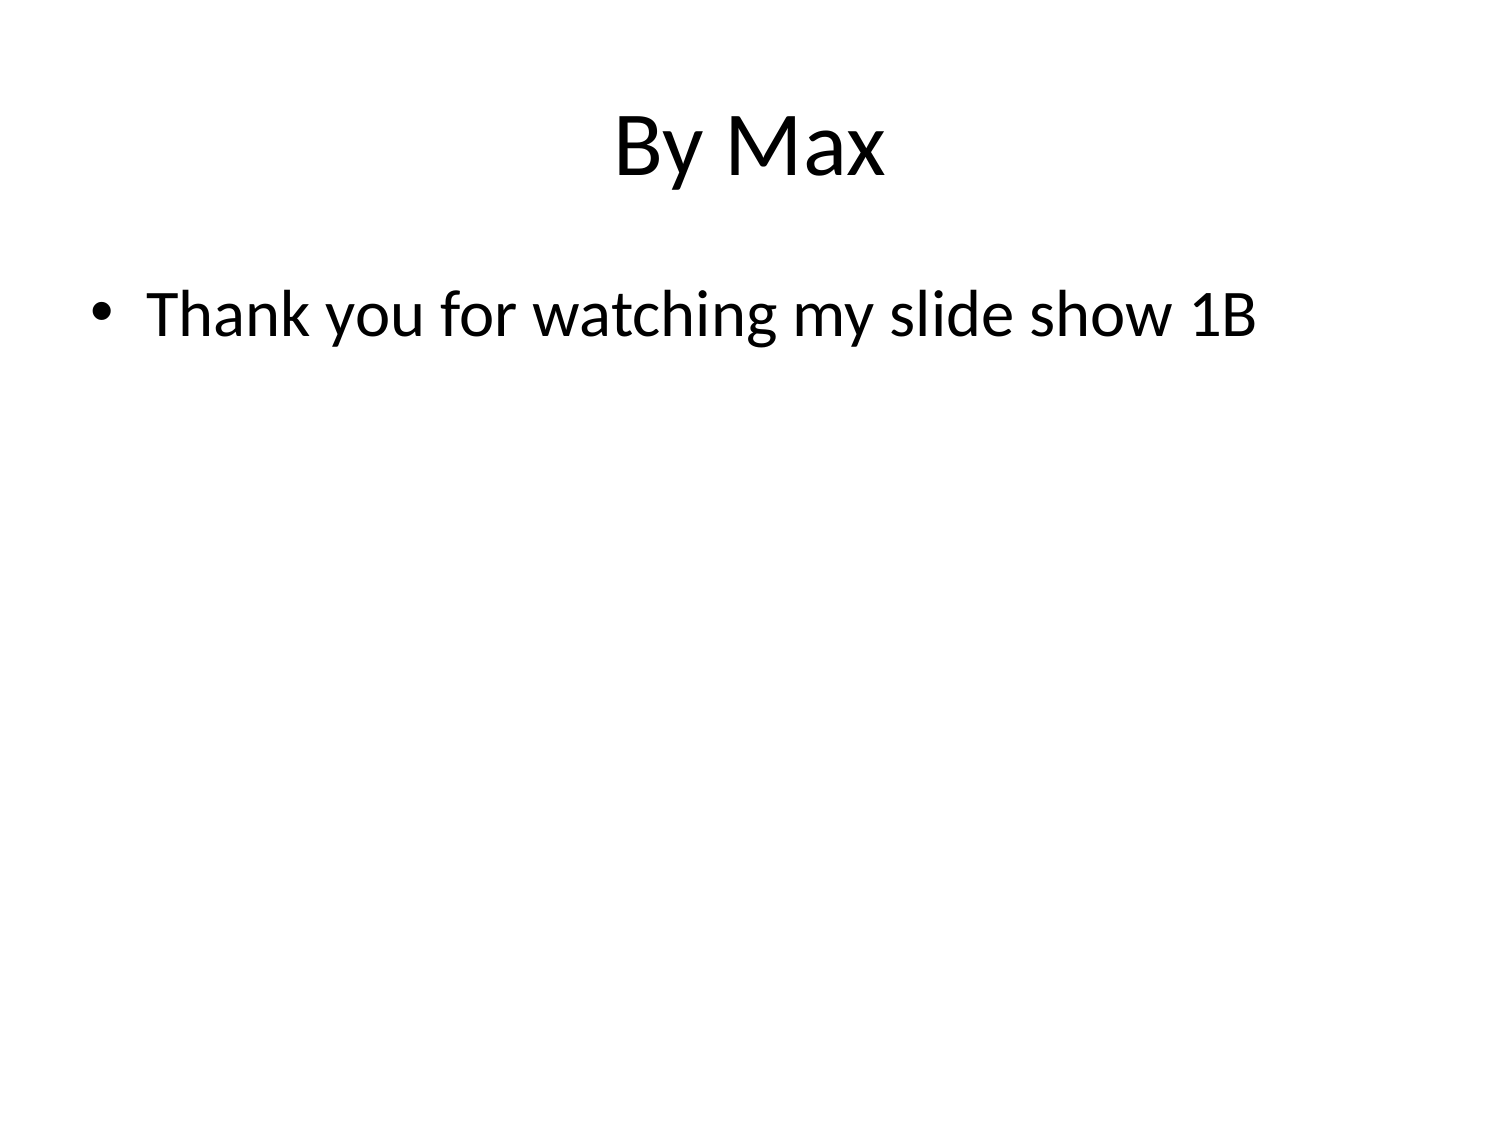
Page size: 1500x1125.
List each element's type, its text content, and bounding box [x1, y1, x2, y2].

list Thank you for watching my slide show 1B [75, 262, 1425, 1005]
title By Max [75, 45, 1425, 233]
